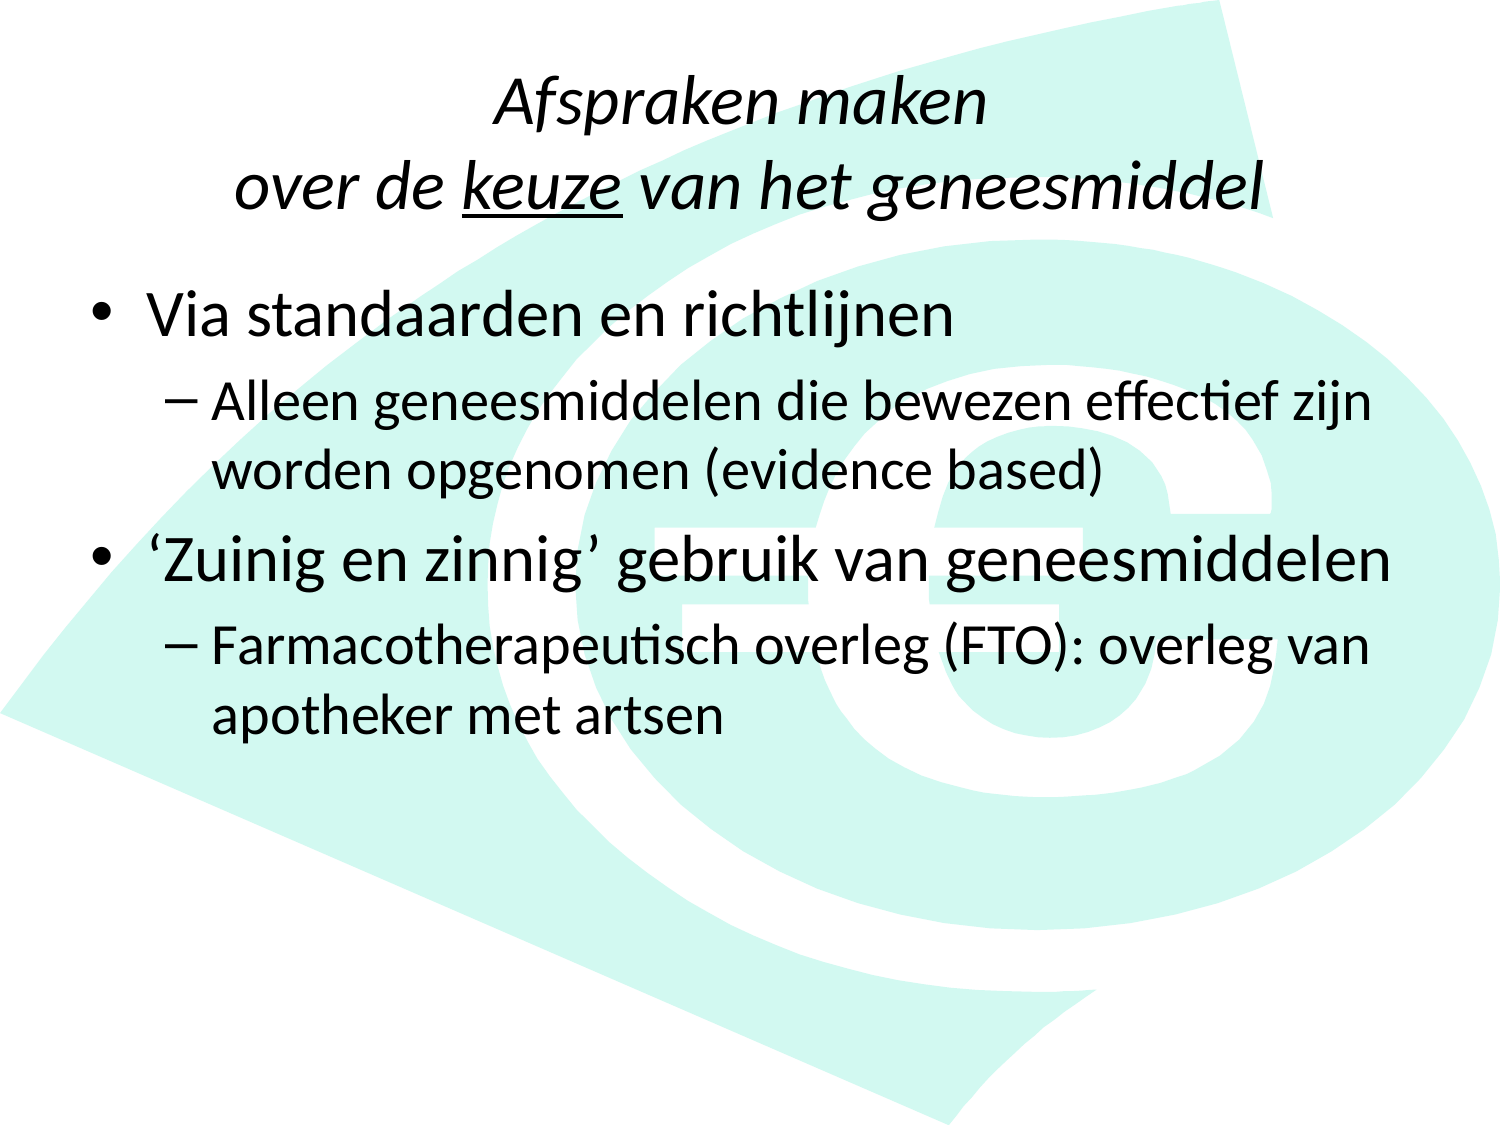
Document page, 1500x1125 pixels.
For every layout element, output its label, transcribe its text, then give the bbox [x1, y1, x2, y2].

list Via standaarden en richtlijnen Alleen geneesmiddelen die bewezen effectief zijn worden opgenomen (evidence based) ‘Zuinig en zinnig’ gebruik van geneesmiddelen Farmacotherapeutisch overleg (FTO): overleg van apotheker met artsen [75, 262, 1425, 1005]
title Afspraken maken over de keuze van het geneesmiddel [75, 45, 1425, 233]
